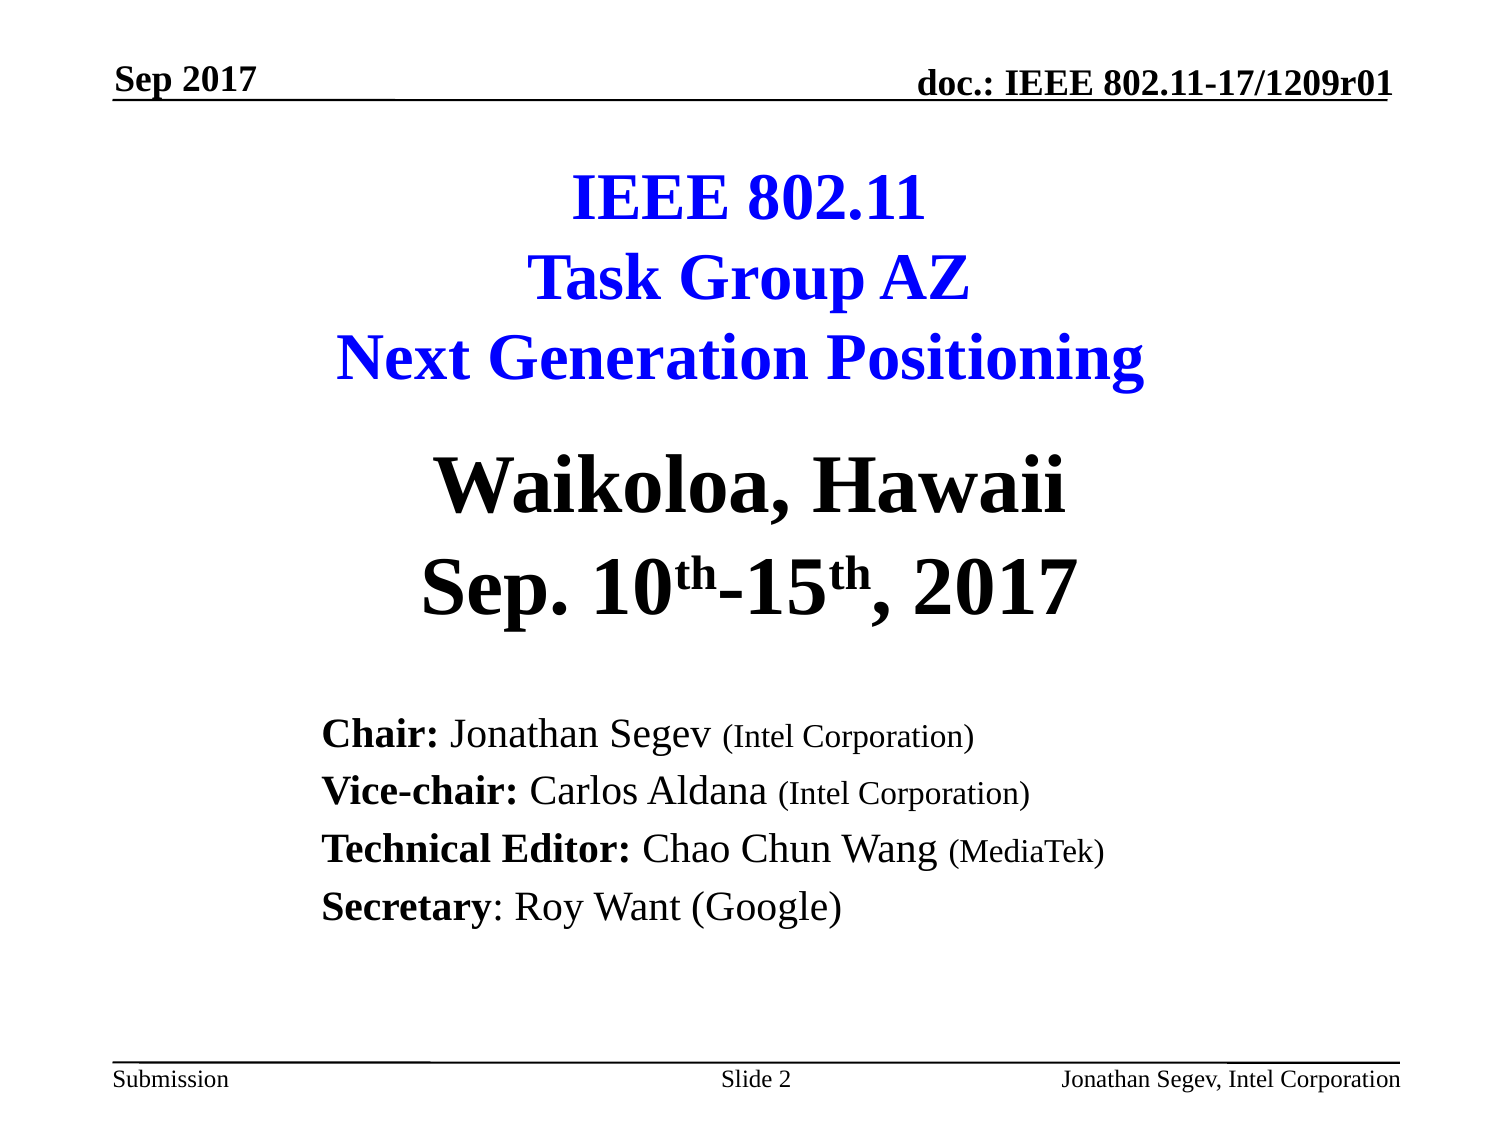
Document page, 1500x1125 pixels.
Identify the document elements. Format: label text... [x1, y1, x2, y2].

title IEEE 802.11 Task Group AZ Next Generation Positioning [112, 112, 1388, 432]
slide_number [114, 54, 423, 100]
footer Jonathan Segev, Intel Corporation [878, 1061, 1402, 1093]
list Waikoloa, Hawaii Sep. 10th-15th, 2017 Chair: Jonathan Segev (Intel Corporation) Vice-chair: Carlos Aldana (Intel Corporation) Technical Editor: Chao Chun Wang (MediaTek) Secretary: Roy Want (Google) [112, 432, 1388, 1000]
slide_number Slide 2 [712, 1061, 800, 1123]
